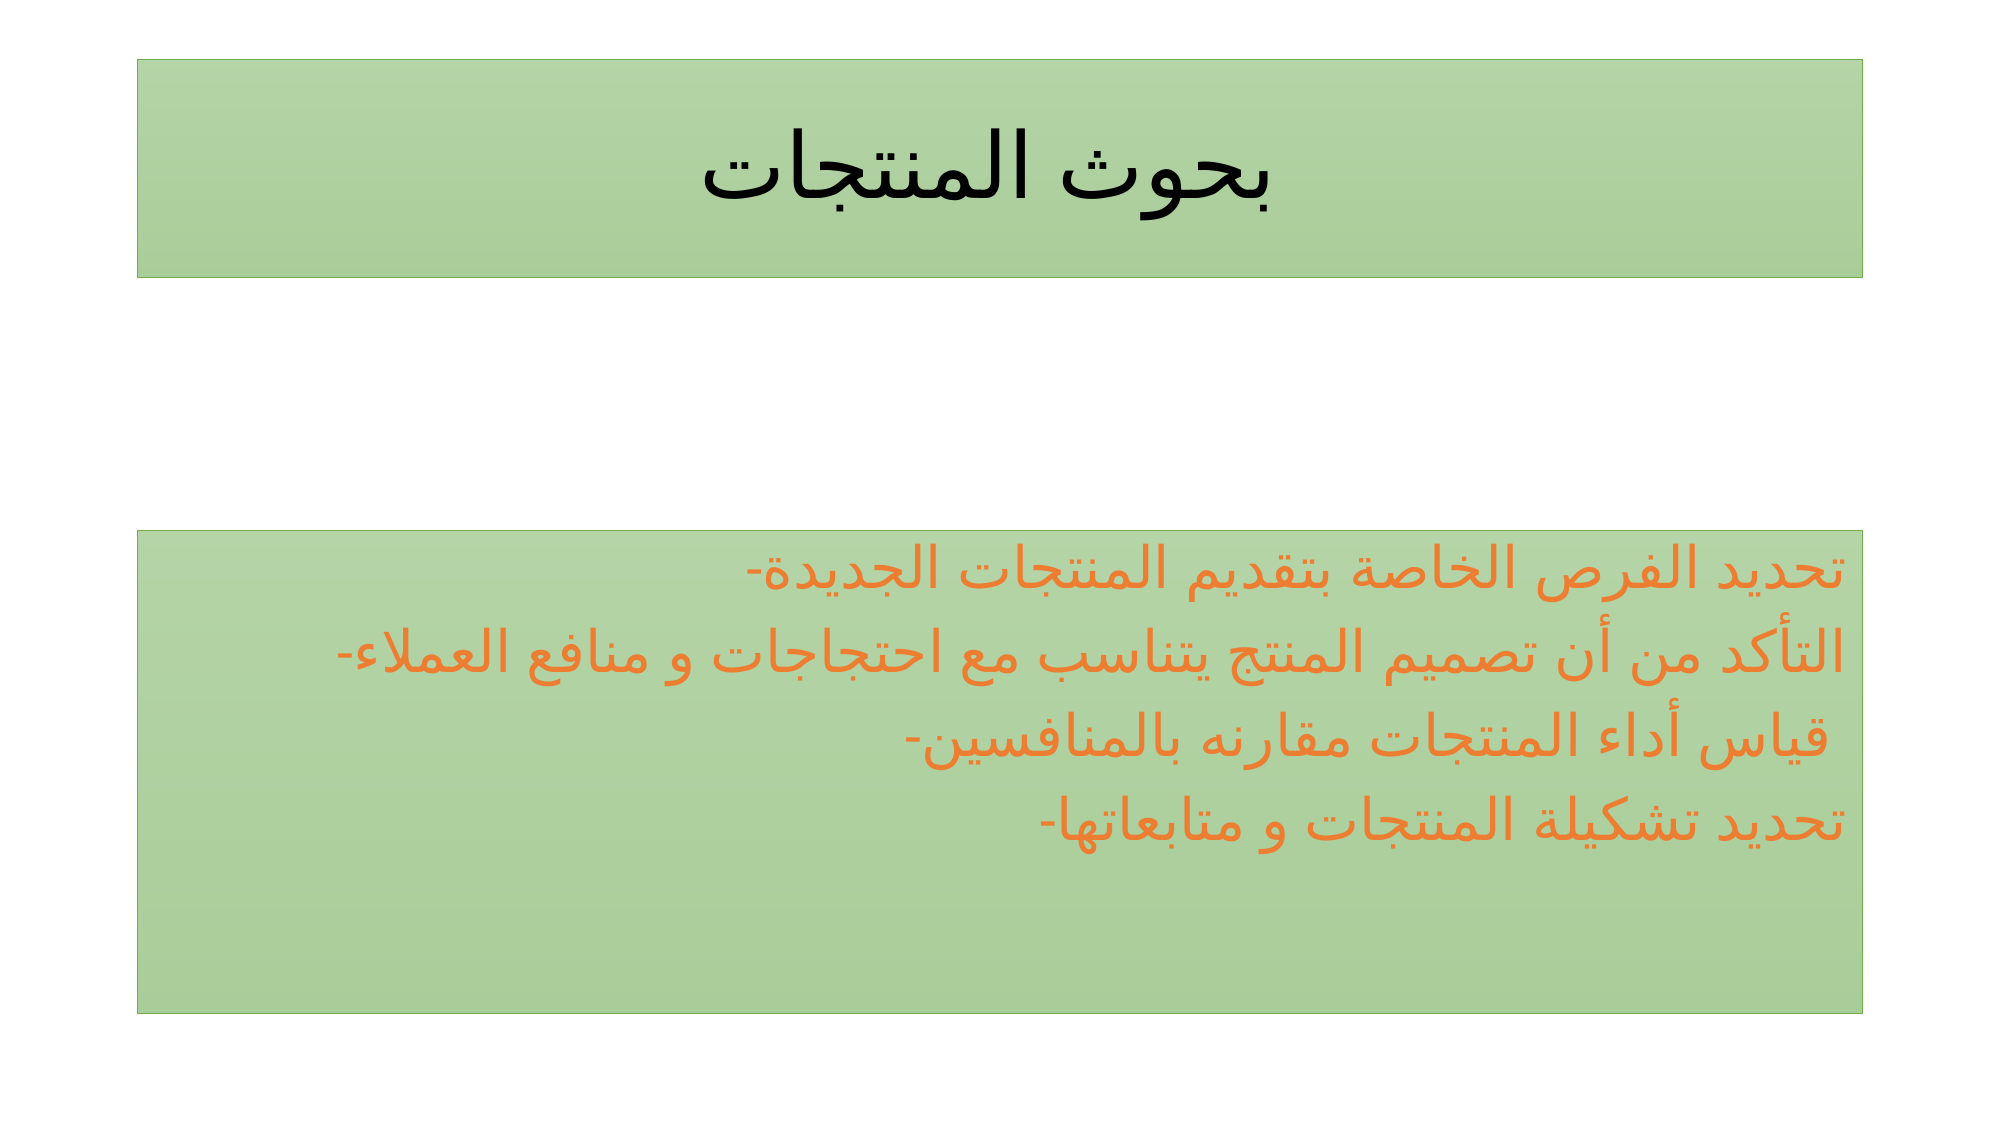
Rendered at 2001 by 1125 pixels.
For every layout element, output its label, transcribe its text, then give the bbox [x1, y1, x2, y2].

list -تحديد الفرص الخاصة بتقديم المنتجات الجديدة -التأكد من أن تصميم المنتج يتناسب مع احتجاجات و منافع العملاء -قياس أداء المنتجات مقارنه بالمنافسين -تحديد تشكيلة المنتجات و متابعاتها [137, 530, 1863, 1014]
title بحوث المنتجات [137, 59, 1863, 278]
